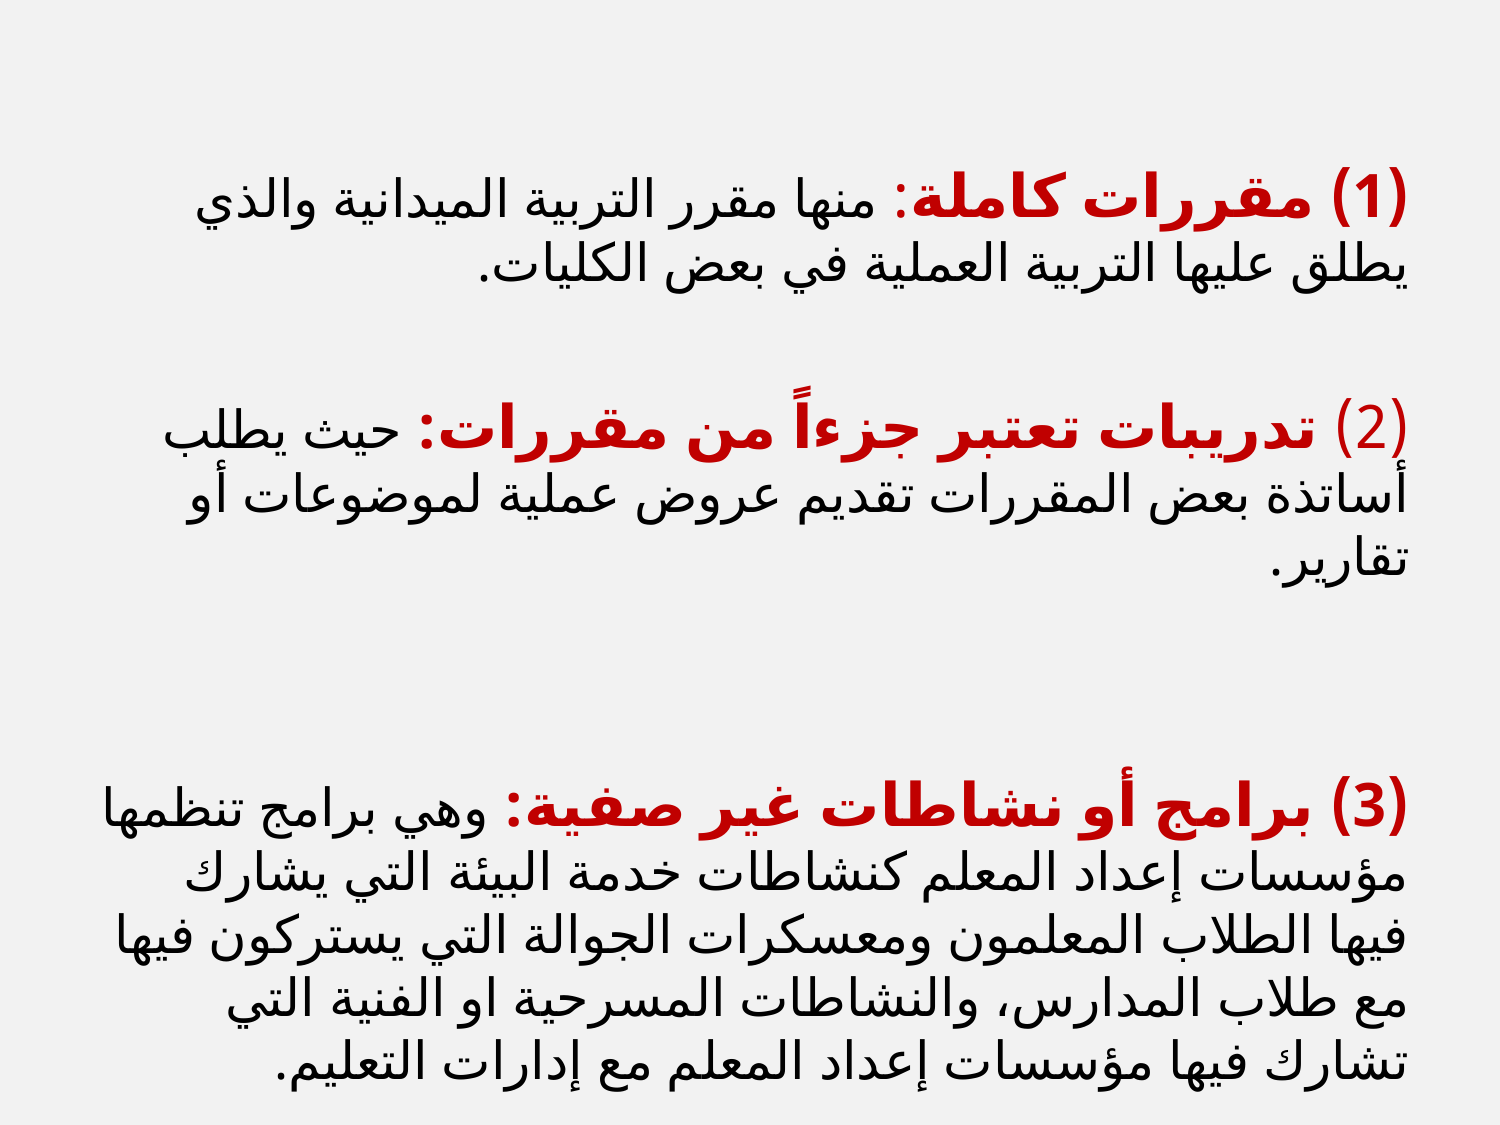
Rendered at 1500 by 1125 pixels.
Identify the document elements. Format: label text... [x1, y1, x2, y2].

list (1) مقررات كاملة: منها مقرر التربية الميدانية والذي يطلق عليها التربية العملية في بعض الكليات. (2) تدريبات تعتبر جزءاً من مقررات: حيث يطلب أساتذة بعض المقررات تقديم عروض عملية لموضوعات أو تقارير. (3) برامج أو نشاطات غير صفية: وهي برامج تنظمها مؤسسات إعداد المعلم كنشاطات خدمة البيئة التي يشارك فيها الطلاب المعلمون ومعسكرات الجوالة التي يستركون فيها مع طلاب المدارس، والنشاطات المسرحية او الفنية التي تشارك فيها مؤسسات إعداد المعلم مع إدارات التعليم. [75, 149, 1425, 1125]
